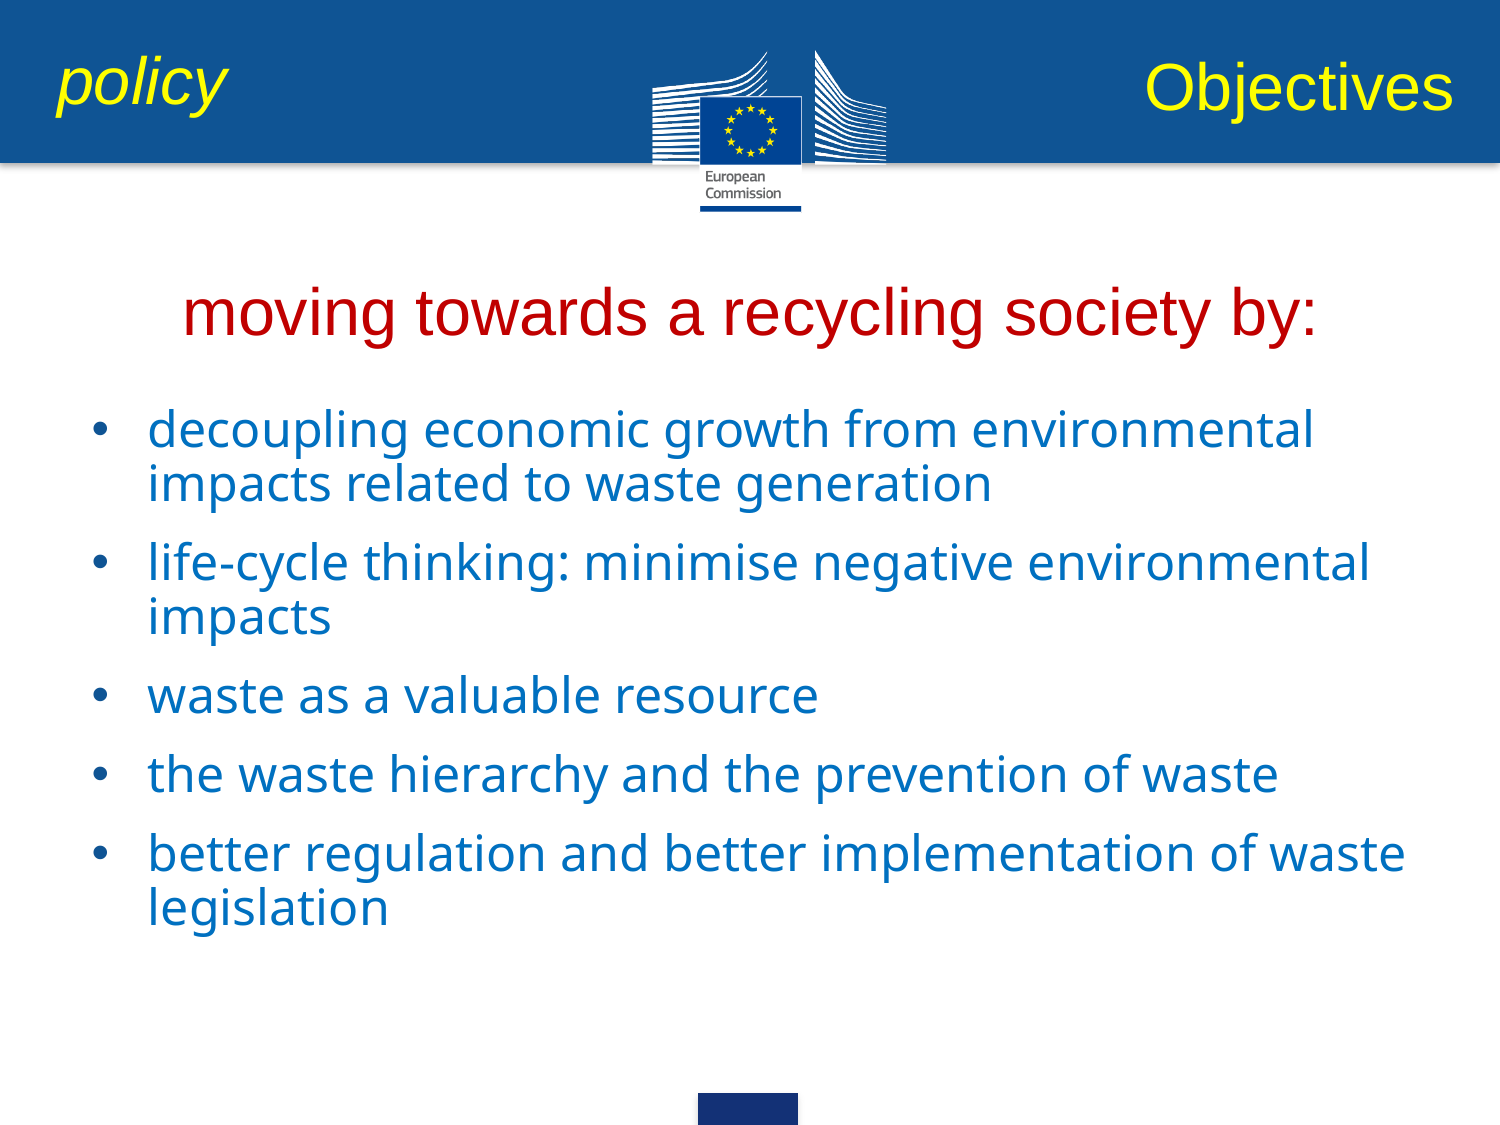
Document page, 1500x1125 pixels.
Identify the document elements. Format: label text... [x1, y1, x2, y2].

title moving towards a recycling society by: [76, 231, 1427, 386]
text_box policy [42, 30, 243, 126]
list decoupling economic growth from environmental impacts related to waste generation life-cycle thinking: minimise negative environmental impacts waste as a valuable resource the waste hierarchy and the prevention of waste better regulation and better implementation of waste legislation [76, 397, 1449, 1047]
text_box Objectives [1129, 36, 1471, 131]
